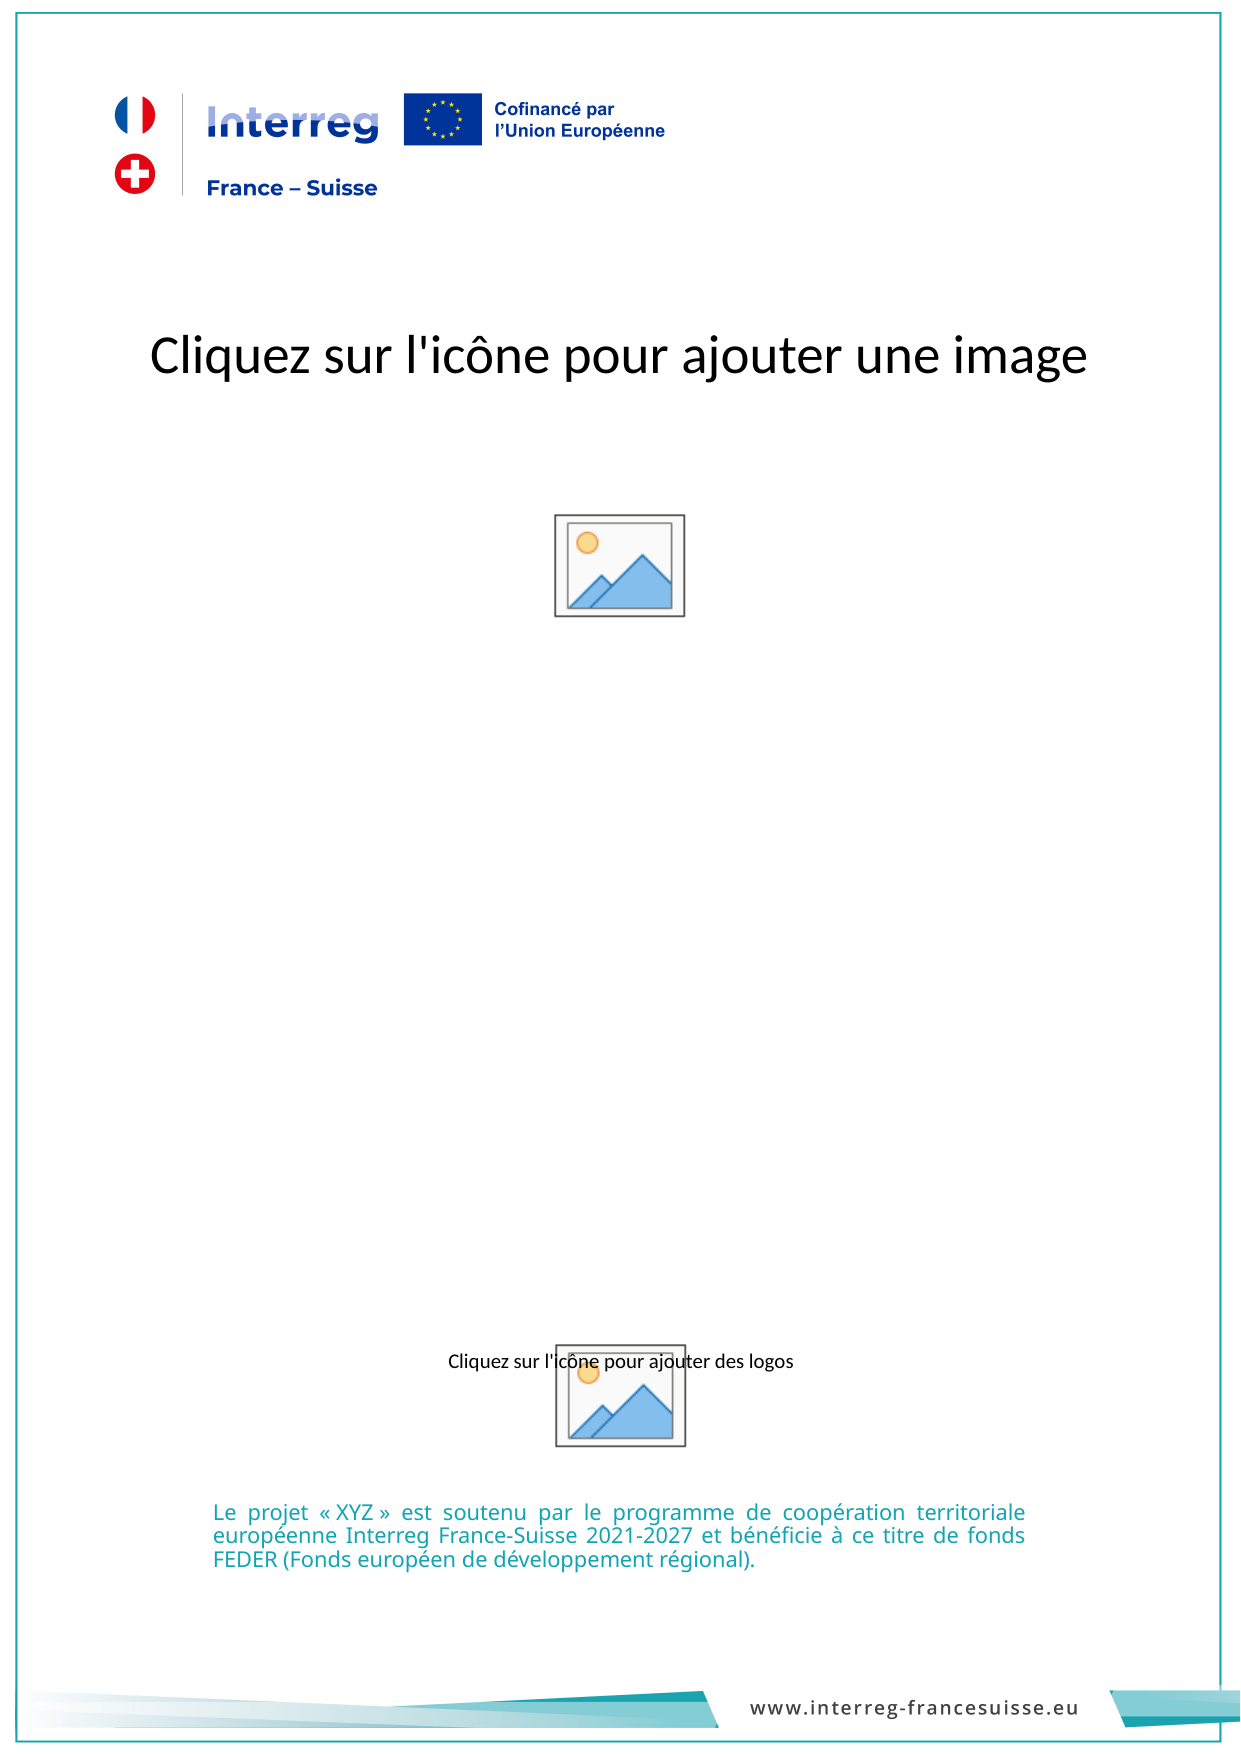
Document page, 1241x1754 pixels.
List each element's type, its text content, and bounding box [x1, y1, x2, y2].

picture [0, 0, 1241, 1754]
list Le projet « XYZ » est soutenu par le programme de coopération territoriale européenne Interreg France-Suisse 2021-2027 et bénéficie à ce titre de fonds FEDER (Fonds européen de développement régional). [197, 1493, 1043, 1607]
